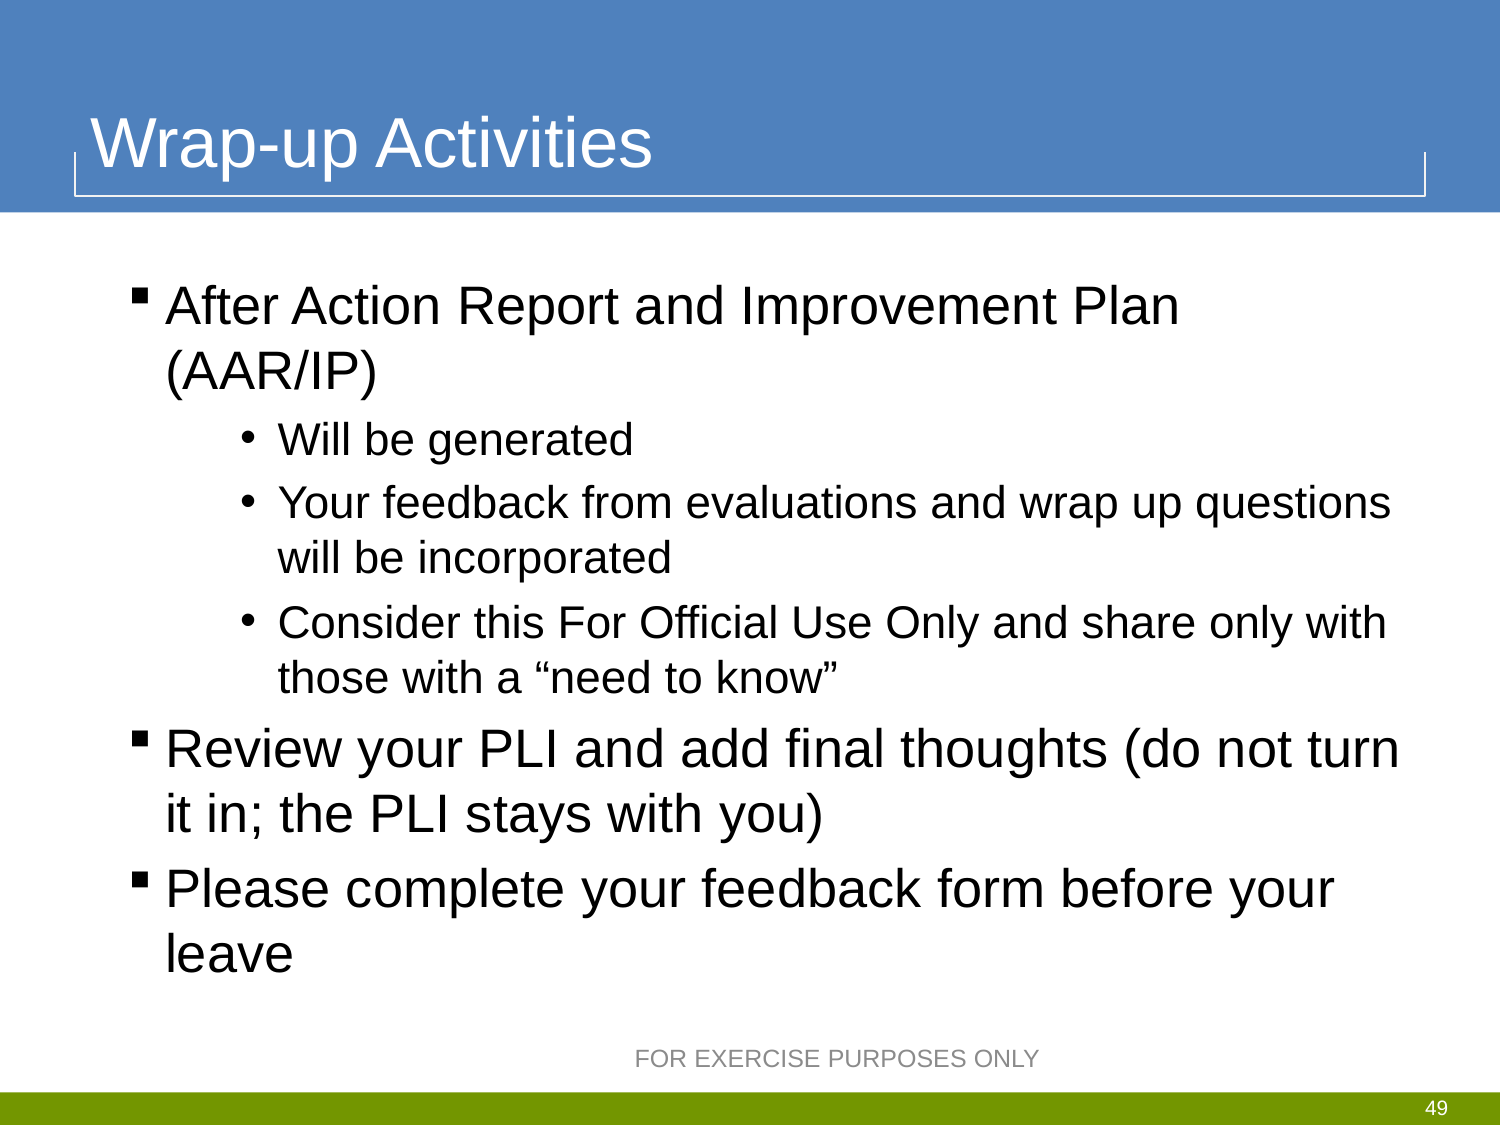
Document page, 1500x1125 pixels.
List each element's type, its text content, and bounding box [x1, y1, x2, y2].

title Wrap-up Activities [74, 44, 1426, 233]
list After Action Report and Improvement Plan (AAR/IP) Will be generated Your feedback from evaluations and wrap up questions will be incorporated Consider this For Official Use Only and share only with those with a “need to know” Review your PLI and add final thoughts (do not turn it in; the PLI stays with you) Please complete your feedback form before your leave [74, 262, 1426, 1006]
footer FOR EXERCISE PURPOSES ONLY [512, 1042, 1163, 1103]
